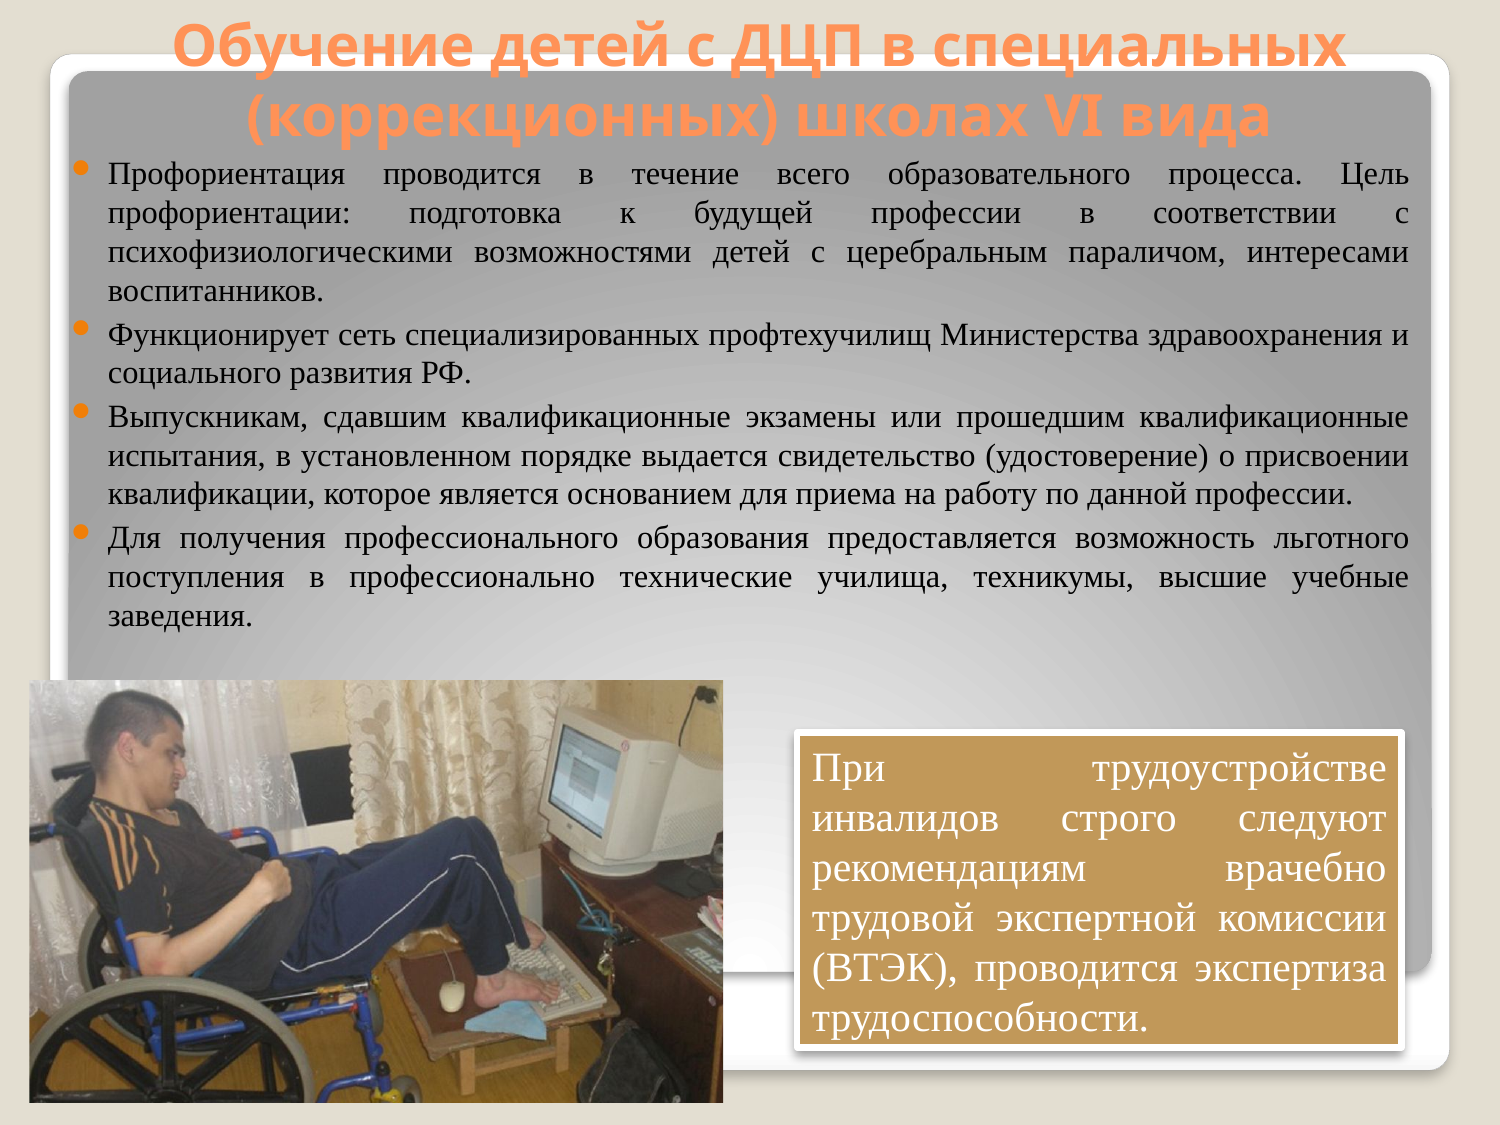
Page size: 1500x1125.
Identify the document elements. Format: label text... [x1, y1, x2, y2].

picture [29, 680, 724, 1103]
text_box Обучение детей с ДЦП в специальных (коррекционных) школах VI вида [88, 0, 1431, 156]
text_box При трудоустройстве инвалидов строго следуют рекомендациям врачебно трудовой экспертной комиссии (ВТЭК), проводится экспертиза трудоспособности. [794, 729, 1405, 1051]
list Профориентация проводится в течение всего образовательного процесса. Цель профориентации: подготовка к будущей профессии в соответствии с психофизиологическими возможностями детей с церебральным параличом, интересами воспитанников. Функционирует сеть специализированных профтехучилищ Министерства здравоохранения и социального развития РФ. Выпускникам, сдавшим квалификационные экзамены или прошедшим квалификационные испытания, в установленном порядке выдается свидетельство (удостоверение) о присвоении квалификации, которое является основанием для приема на работу по данной профессии. Для получения профессионального образования предоставляется возможность льготного поступления в профессионально технические училища, техникумы, высшие учебные заведения. [41, 137, 1427, 681]
